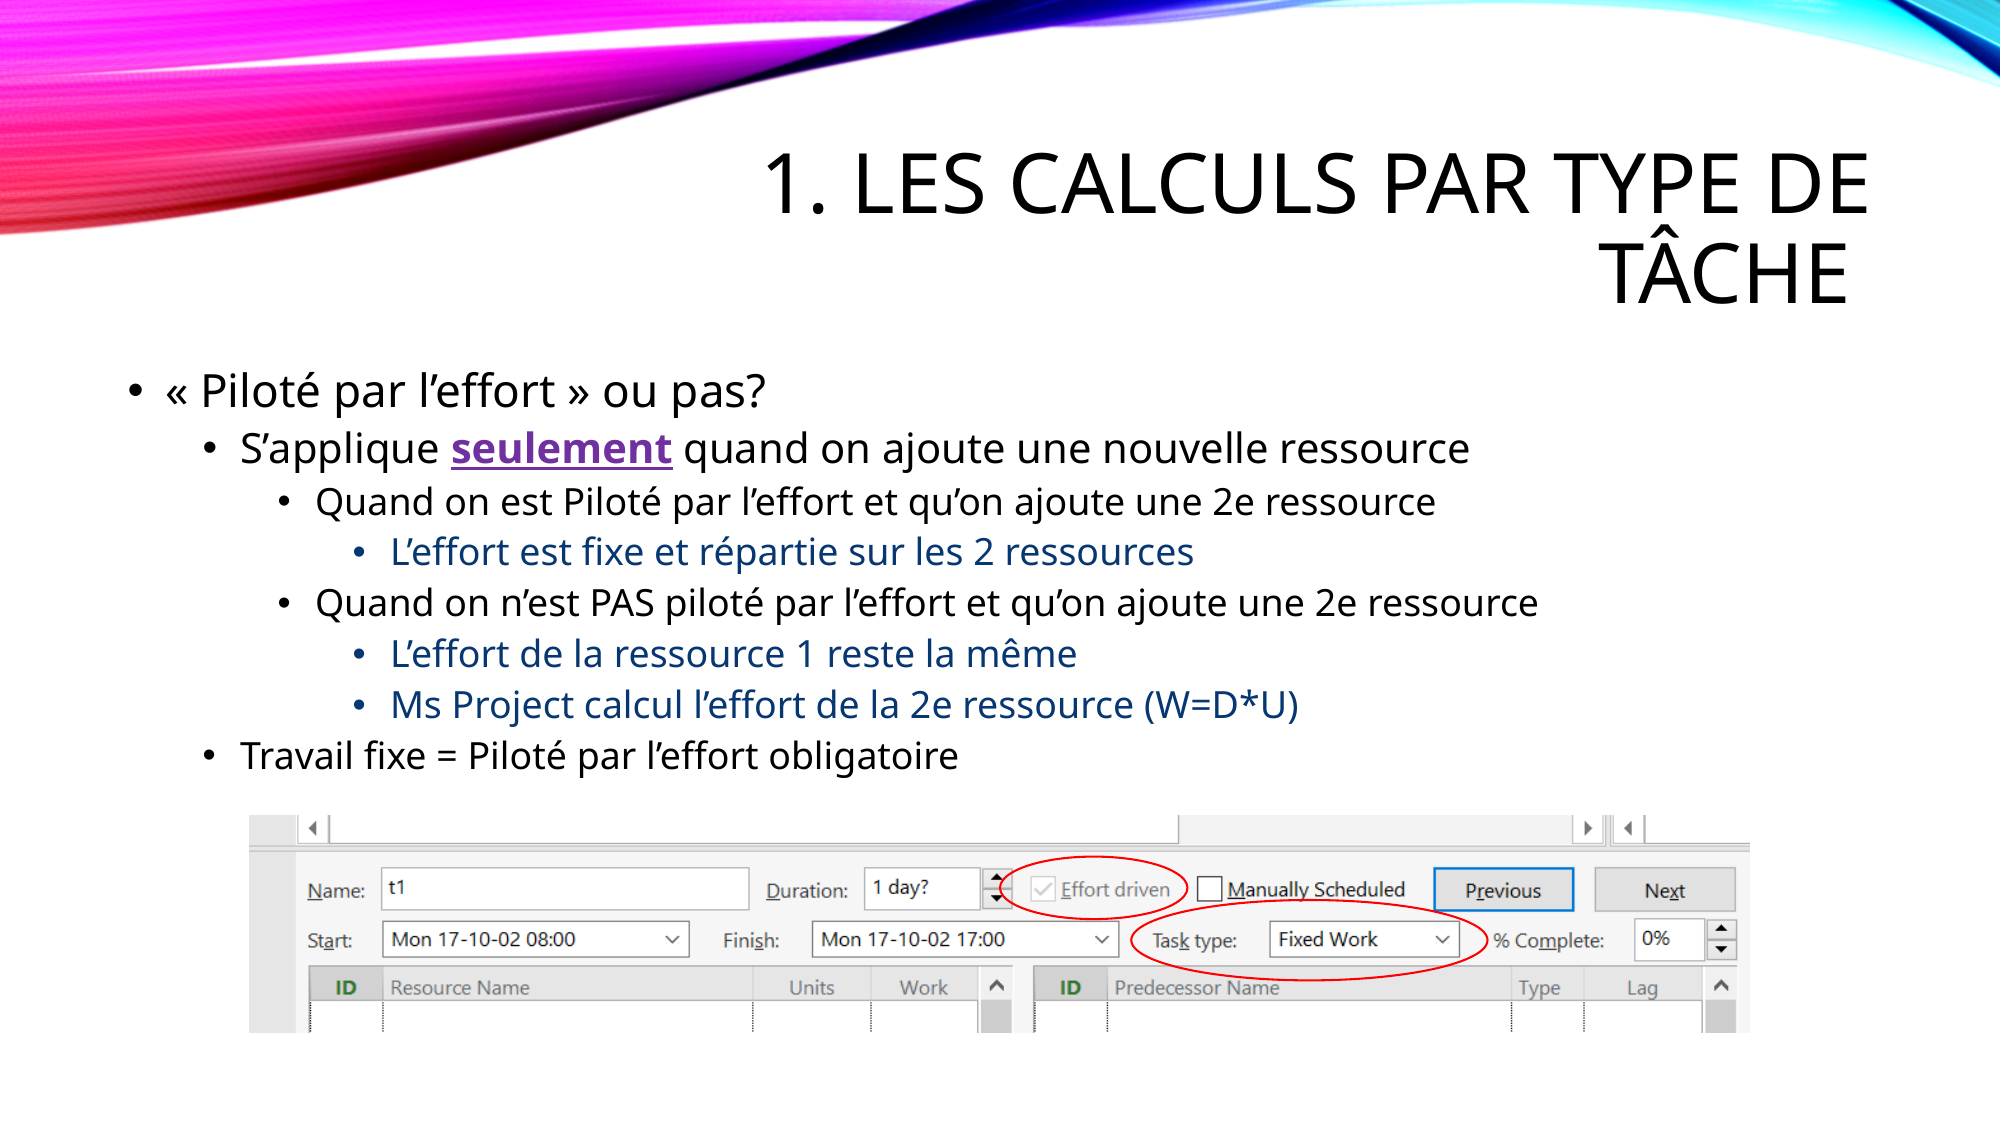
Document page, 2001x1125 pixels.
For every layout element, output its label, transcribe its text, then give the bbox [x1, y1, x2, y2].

picture [1910, 0, 2000, 45]
title 1. Les calculs par type de tâche [474, 125, 1888, 338]
picture [0, 0, 2000, 237]
picture [1890, 0, 2000, 75]
picture [249, 815, 1751, 1034]
list « Piloté par l’effort » ou pas? S’applique seulement quand on ajoute une nouvelle ressource Quand on est Piloté par l’effort et qu’on ajoute une 2e ressource L’effort est fixe et répartie sur les 2 ressources Quand on n’est PAS piloté par l’effort et qu’on ajoute une 2e ressource L’effort de la ressource 1 reste la même Ms Project calcul l’effort de la 2e ressource (W=D*U) Travail fixe = Piloté par l’effort obligatoire [112, 360, 1888, 1021]
